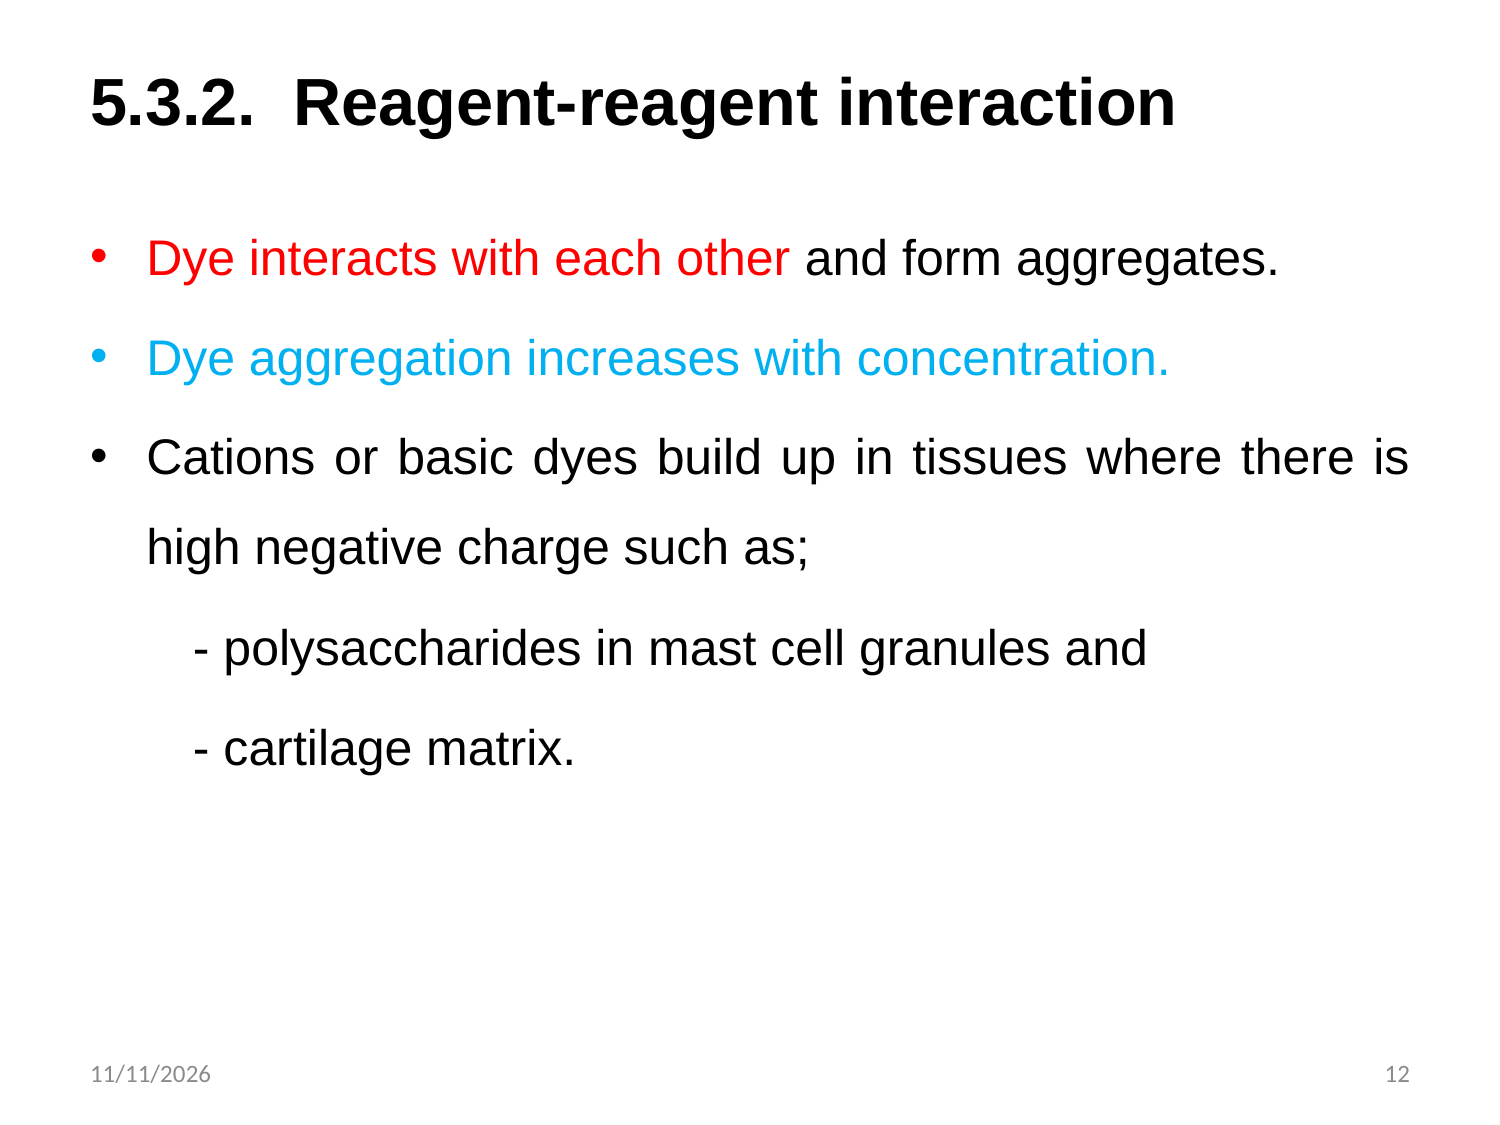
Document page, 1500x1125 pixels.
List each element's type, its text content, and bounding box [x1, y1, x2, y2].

list Dye interacts with each other and form aggregates. Dye aggregation increases with concentration. Cations or basic dyes build up in tissues where there is high negative charge such as; - polysaccharides in mast cell granules and - cartilage matrix. [75, 187, 1425, 1005]
slide_number 12 [1074, 1042, 1425, 1103]
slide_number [75, 1042, 425, 1103]
title 5.3.2. Reagent-reagent interaction [75, 45, 1425, 187]
